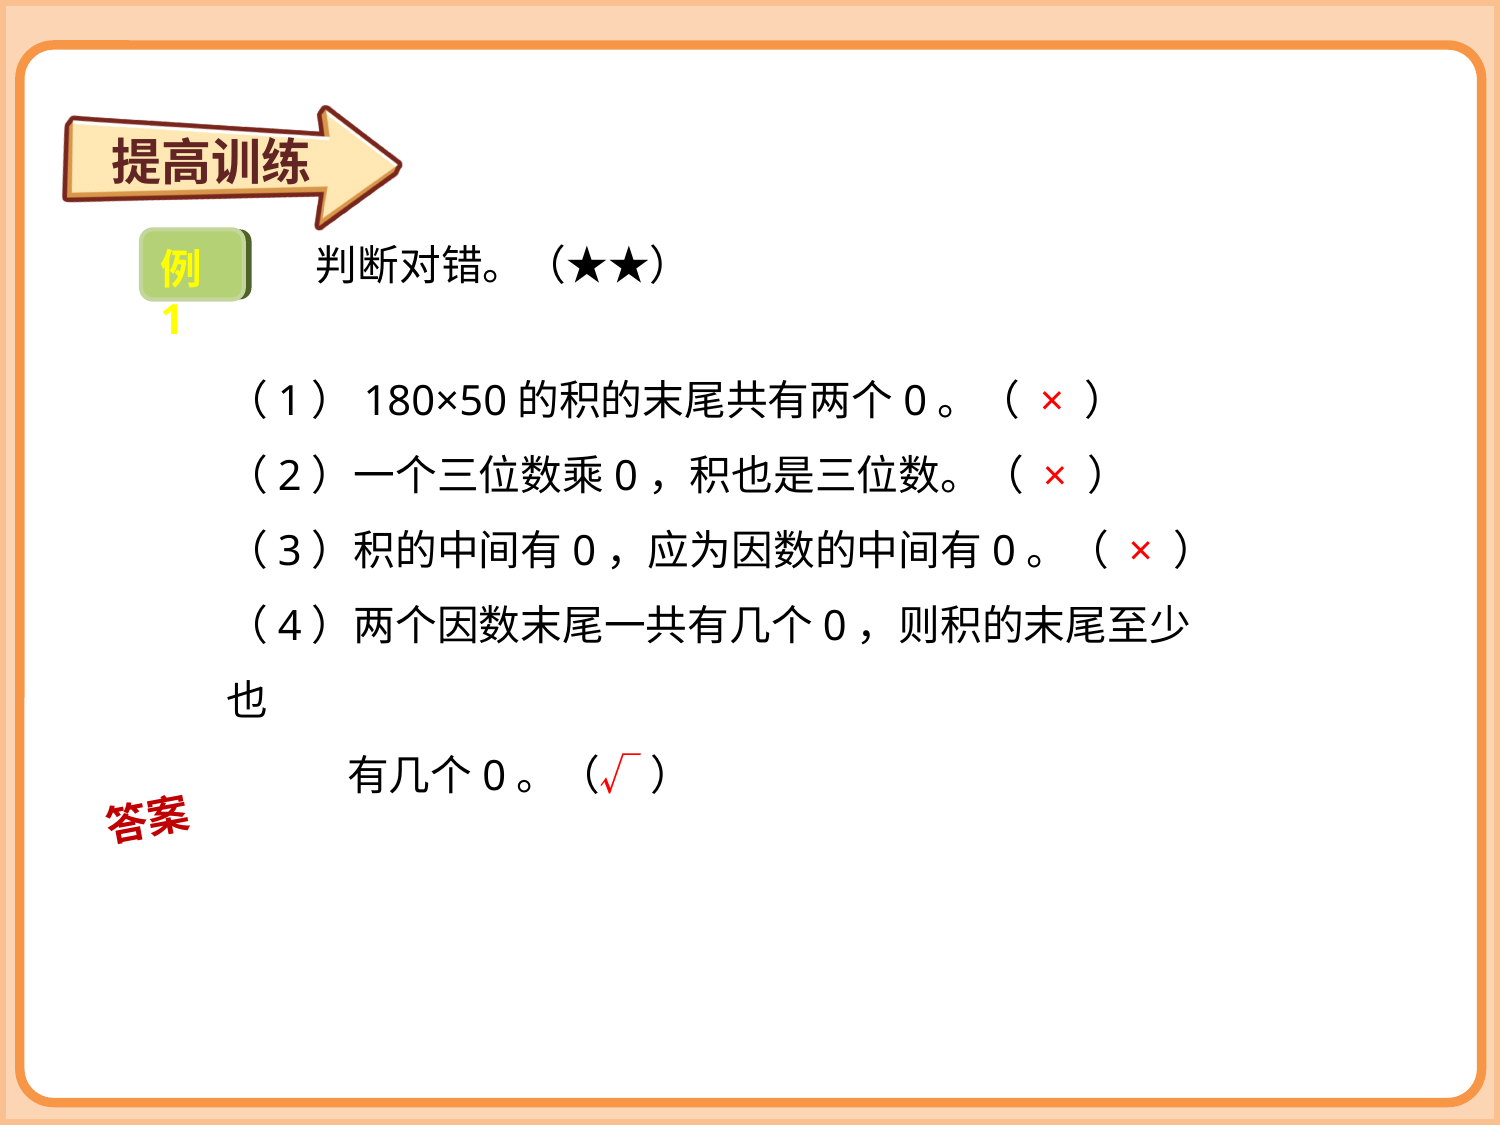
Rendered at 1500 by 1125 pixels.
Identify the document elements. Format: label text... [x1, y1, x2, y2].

text_box 答案 [85, 776, 210, 861]
text_box 判断对错。（★★） [301, 231, 965, 297]
picture [50, 61, 425, 254]
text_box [140, 254, 252, 301]
text_box （1）180×50的积的末尾共有两个0。（ × ） （2）一个三位数乘0，积也是三位数。（ × ） （3）积的中间有0，应为因数的中间有0。（ × ） （4）两个因数末尾一共有几个0，则积的末尾至少也 有几个0。（√ ） [211, 341, 1235, 807]
